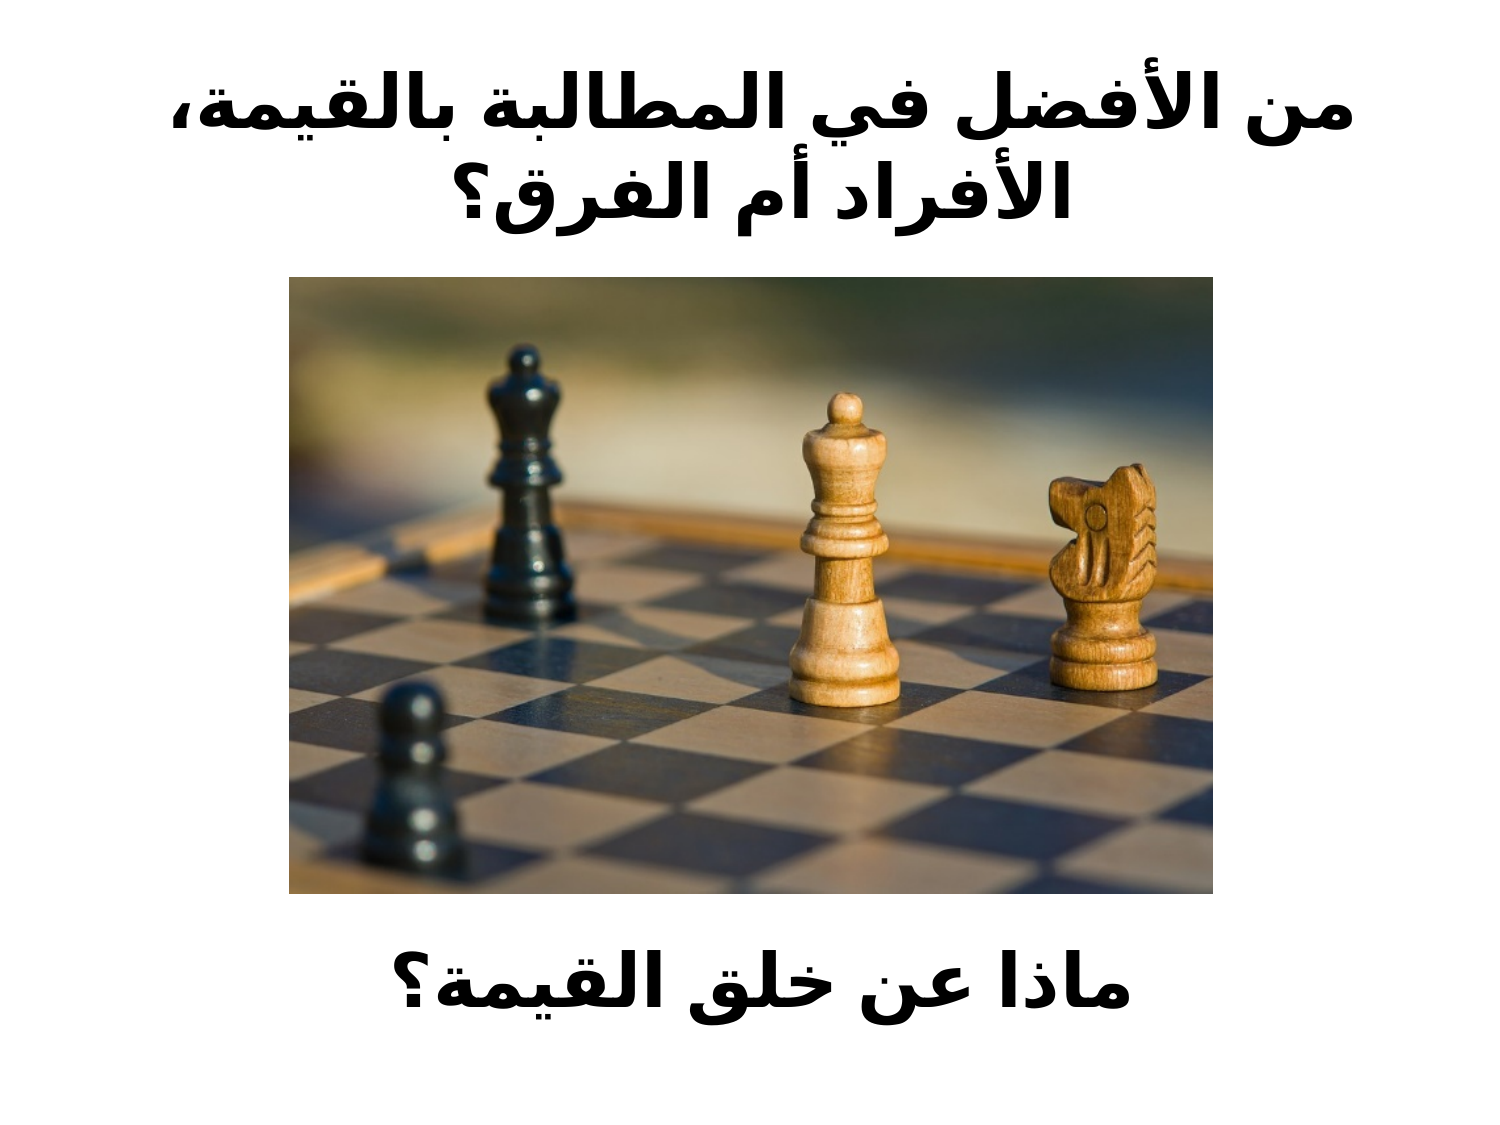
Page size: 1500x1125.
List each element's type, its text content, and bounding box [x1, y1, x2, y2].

picture [289, 277, 1213, 894]
text_box من الأفضل في المطالبة بالقيمة، الأفراد أم الفرق؟ [24, 46, 1500, 242]
text_box ماذا عن خلق القيمة؟ [24, 924, 1500, 1120]
